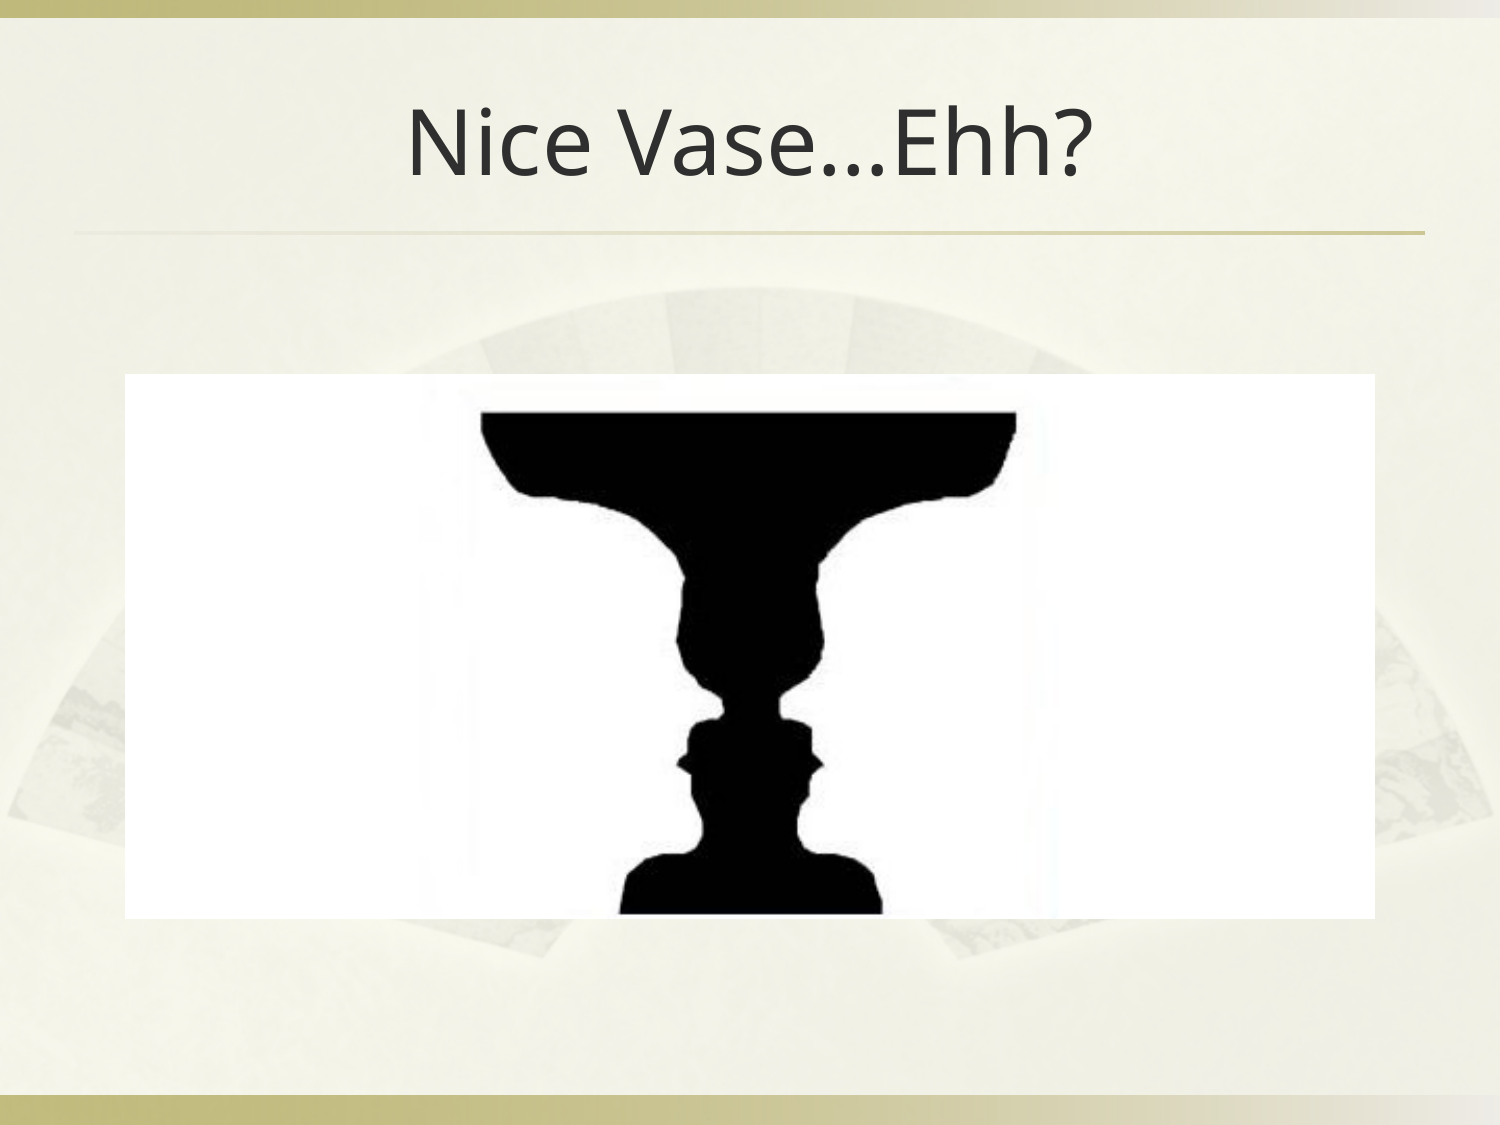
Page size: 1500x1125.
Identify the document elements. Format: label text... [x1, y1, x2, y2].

title Nice Vase…Ehh? [74, 44, 1426, 233]
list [124, 374, 1376, 920]
